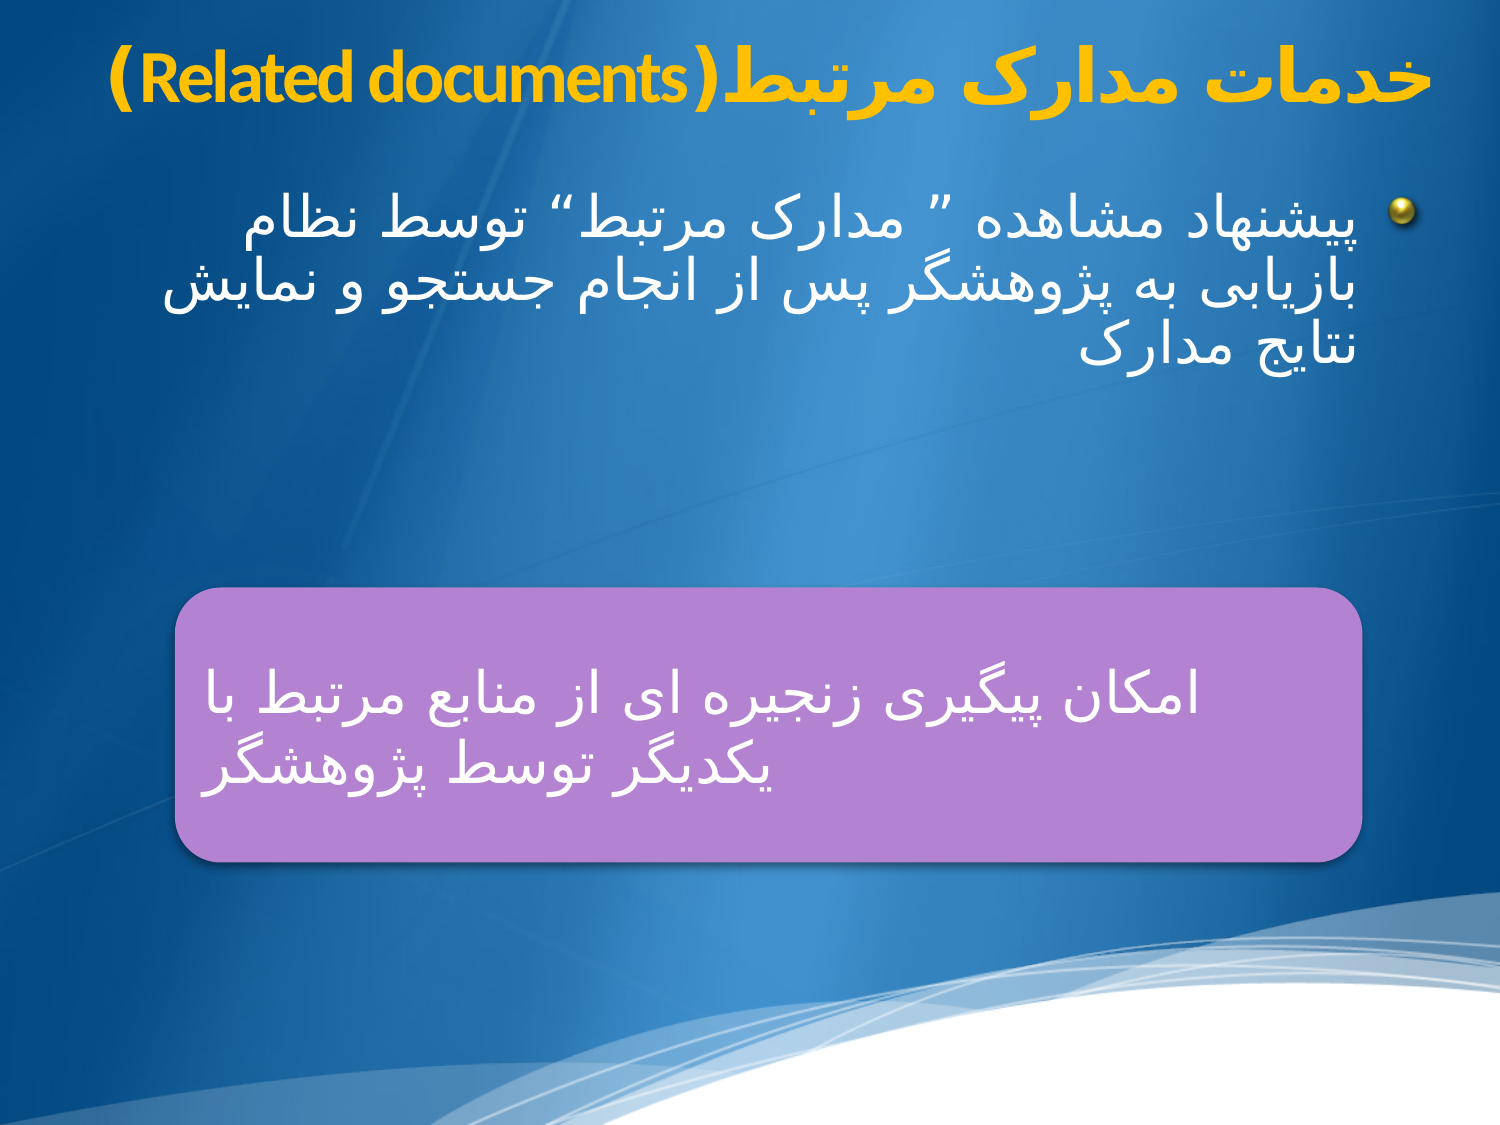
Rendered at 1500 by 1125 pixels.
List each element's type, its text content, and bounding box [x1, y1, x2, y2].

list پیشنهاد مشاهده ” مدارک مرتبط“ توسط نظام بازیابی به پژوهشگر پس از انجام جستجو و نمایش نتایج مدارک [75, 187, 1425, 393]
title خدمات مدارک مرتبط(Related documents) [62, 37, 1438, 204]
picture [0, 0, 1500, 1125]
text_box امکان پیگیری زنجیره ای از منابع مرتبط با یکدیگر توسط پژوهشگر [174, 587, 1363, 863]
